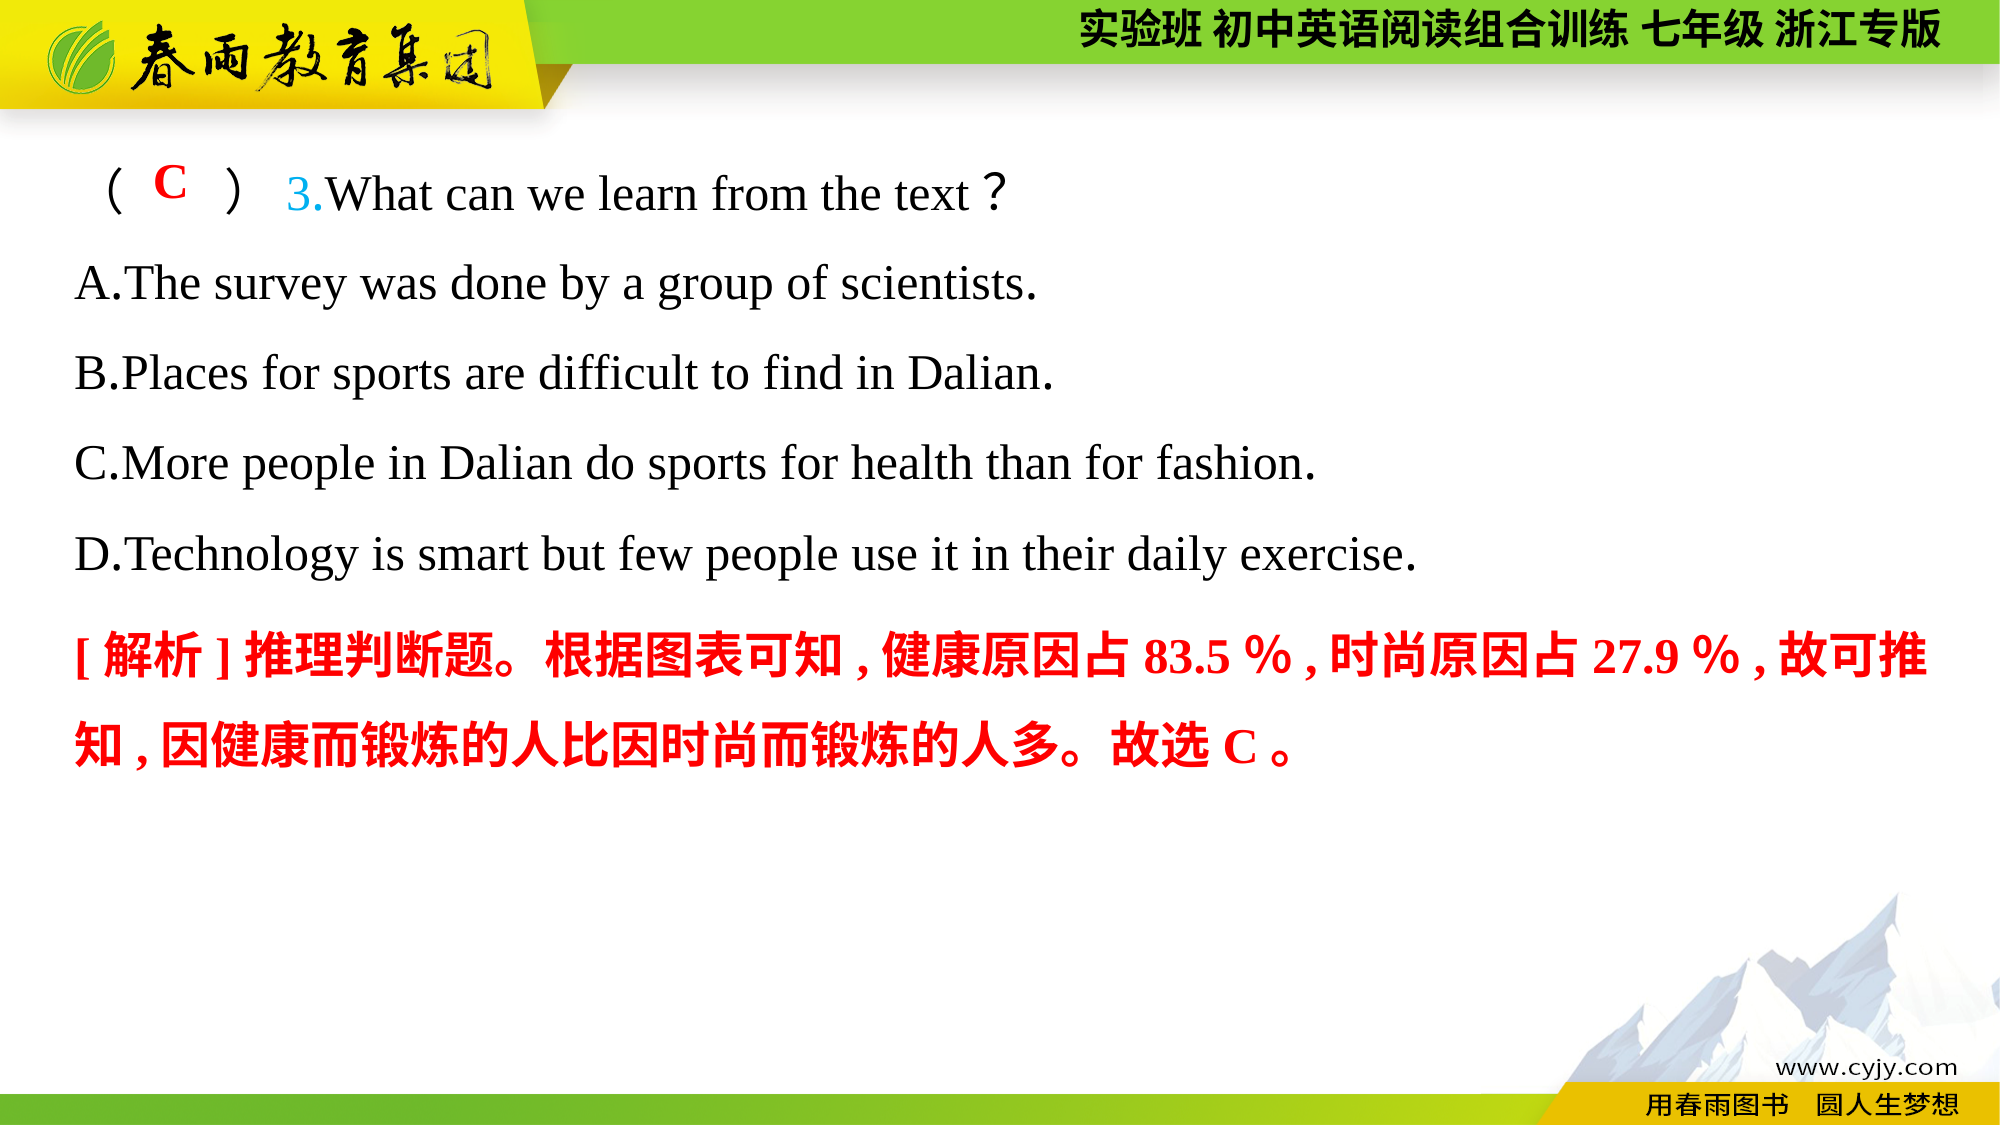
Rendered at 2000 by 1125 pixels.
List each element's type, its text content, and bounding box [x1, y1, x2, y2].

text_box C [138, 141, 204, 217]
text_box [解析]推理判断题。根据图表可知,健康原因占83.5％,时尚原因占27.9％,故可推知,因健康而锻炼的人比因时尚而锻炼的人多。故选C。 [59, 586, 1944, 782]
picture [0, 0, 2000, 1125]
list （ ）3.What can we learn from the text？ A.The survey was done by a group of scientists. B.Places for sports are difficult to find in Dalian. C.More people in Dalian do sports for health than for fashion. D.Technology is smart but few people use it in their daily exercise. [59, 122, 1944, 581]
